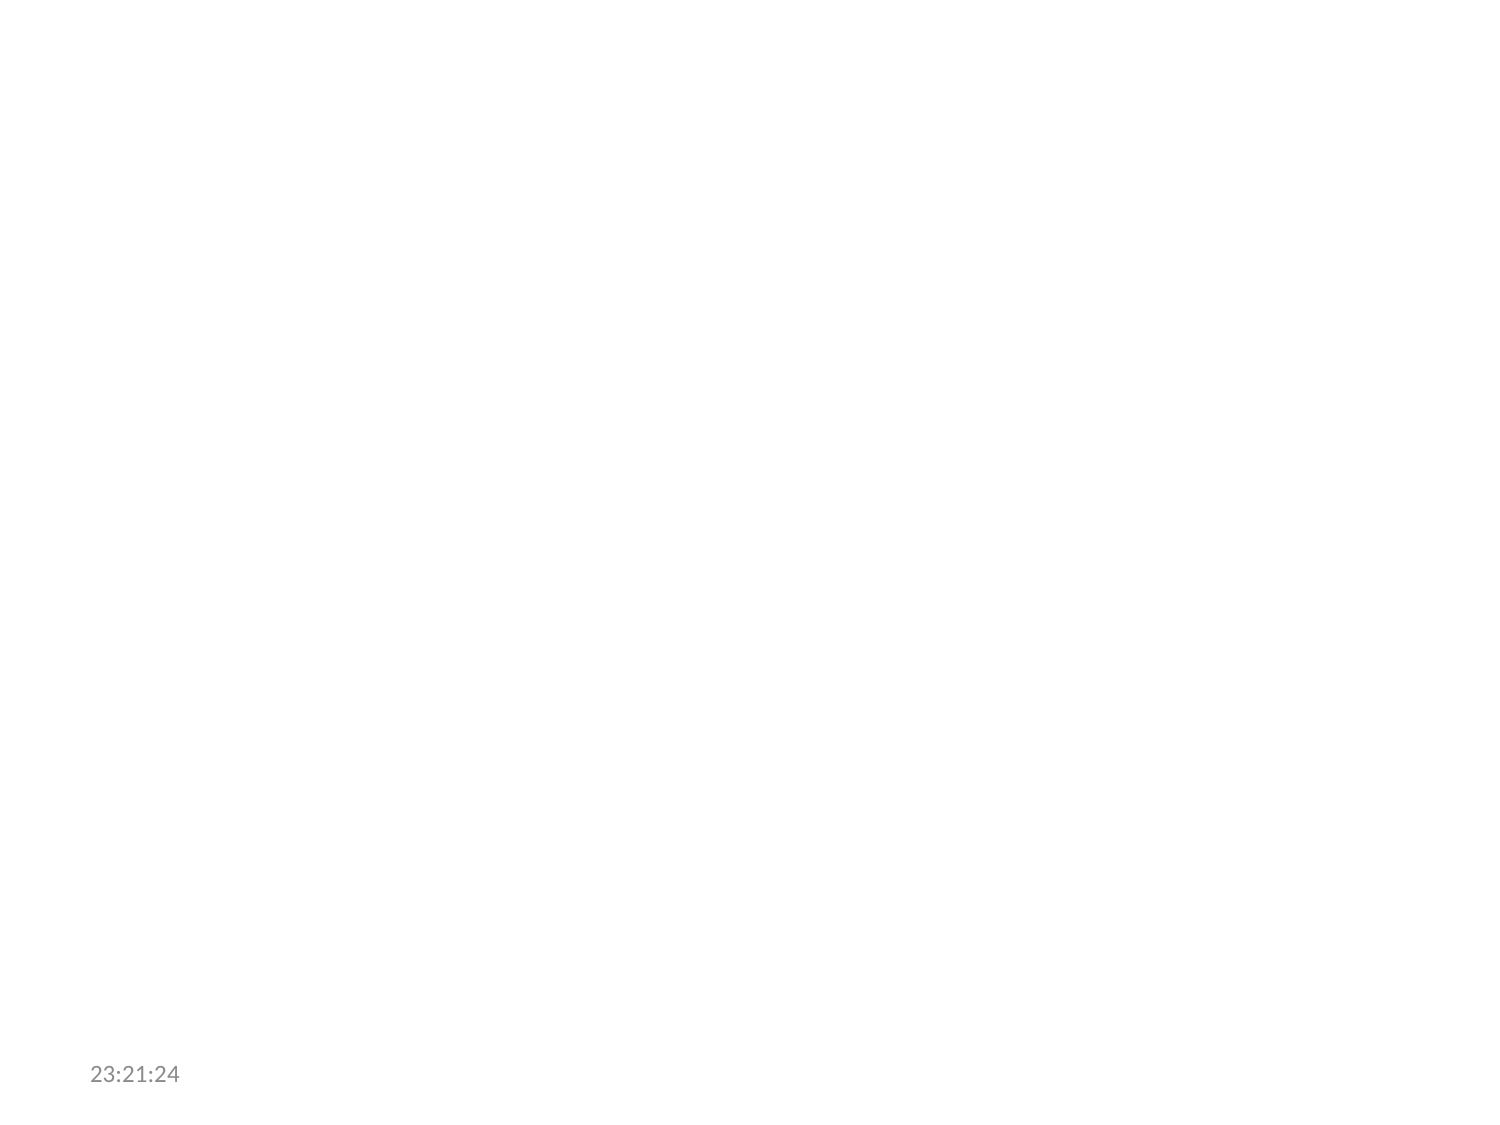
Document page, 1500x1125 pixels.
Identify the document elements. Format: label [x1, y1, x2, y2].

slide_number [75, 1042, 425, 1103]
